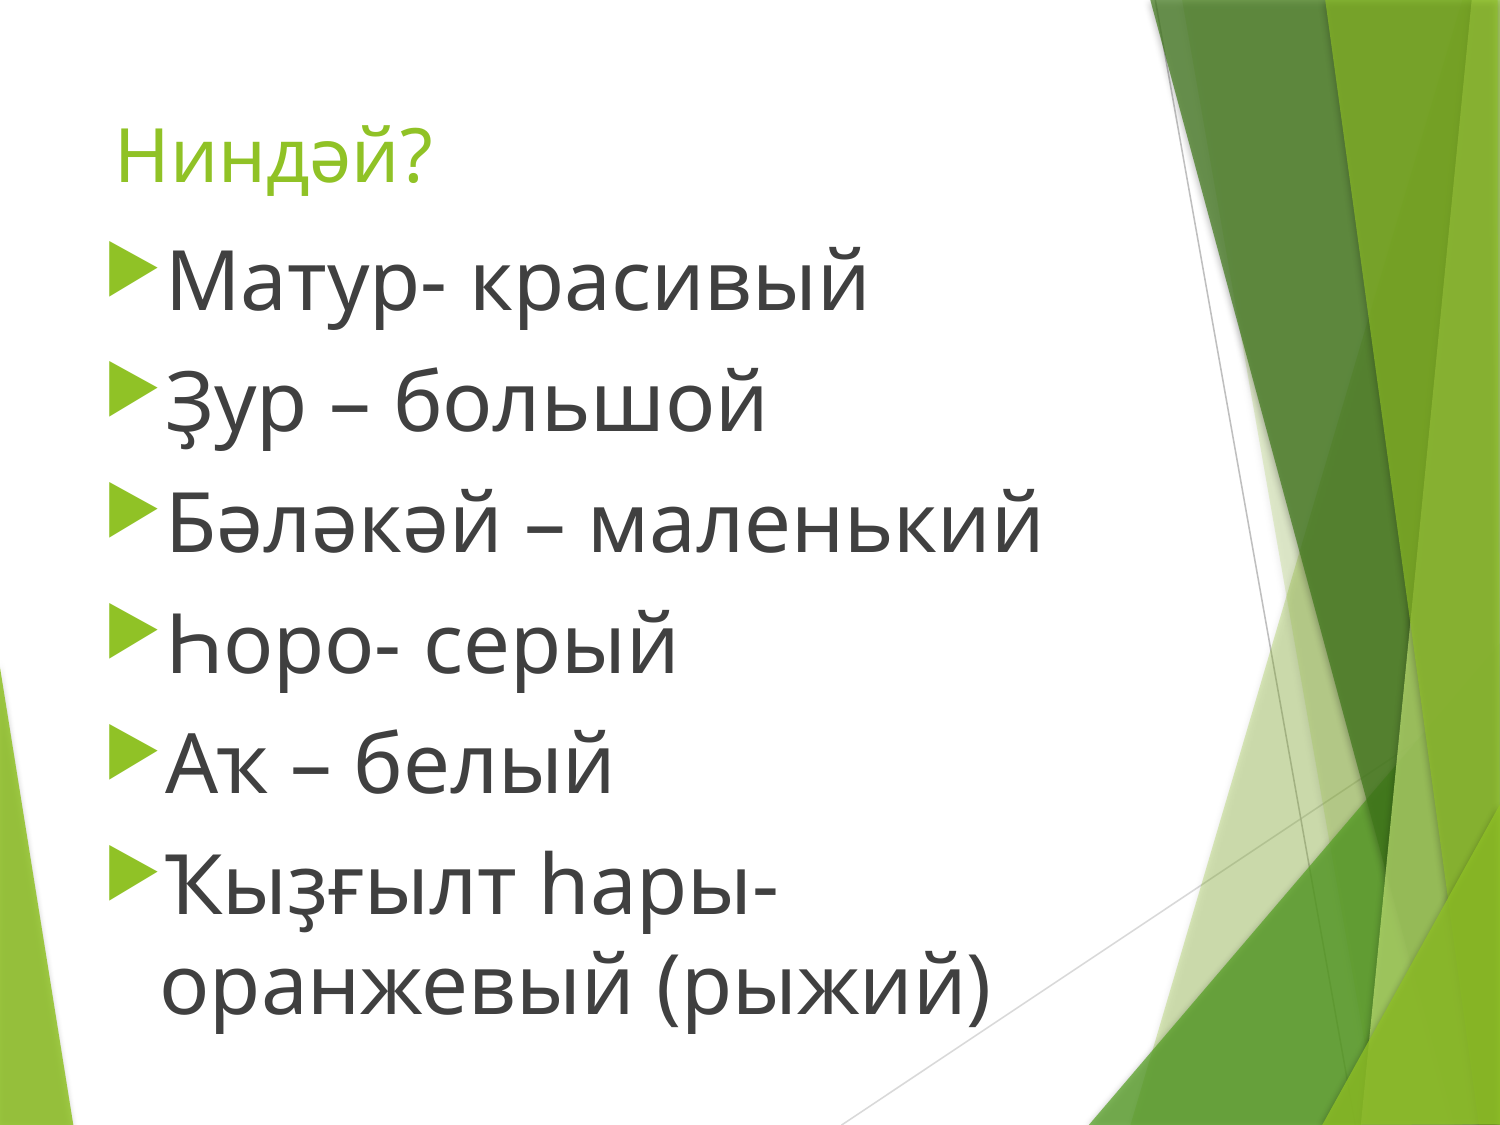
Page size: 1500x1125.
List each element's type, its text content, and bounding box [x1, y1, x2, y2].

list Матур- красивый Ҙур – большой Бәләкәй – маленький Һоро- серый Аҡ – белый Ҡыҙғылт һары- оранжевый (рыжий) [88, 219, 1130, 857]
title Ниндәй? [99, 99, 1142, 317]
